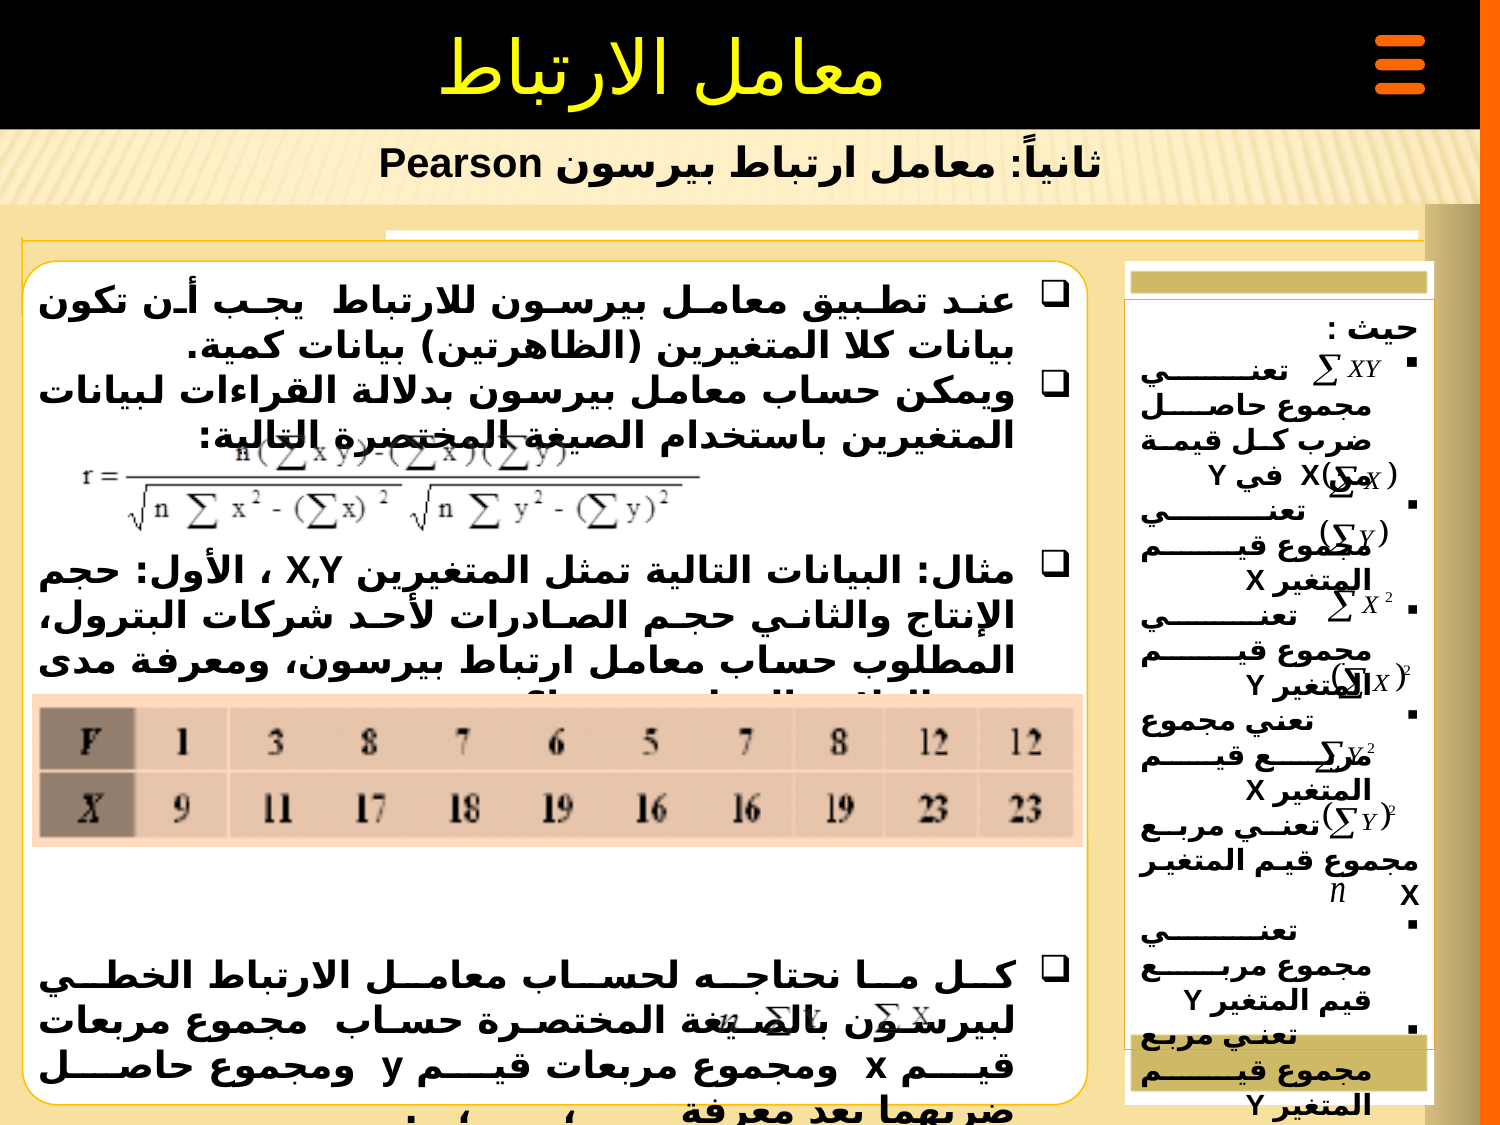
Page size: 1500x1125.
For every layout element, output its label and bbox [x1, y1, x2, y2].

picture [713, 1004, 742, 1043]
text_box [1317, 461, 1399, 505]
picture [871, 996, 949, 1041]
text_box [1308, 349, 1389, 393]
text_box [1318, 799, 1401, 846]
text_box [1124, 260, 1435, 1106]
text_box [1324, 874, 1353, 913]
text_box [1310, 737, 1385, 780]
text_box [1315, 520, 1390, 563]
picture [32, 694, 1084, 847]
picture [762, 999, 840, 1045]
text_box [1323, 585, 1401, 629]
picture [80, 428, 742, 539]
text_box [0, 0, 1500, 1125]
text_box [1326, 660, 1416, 706]
